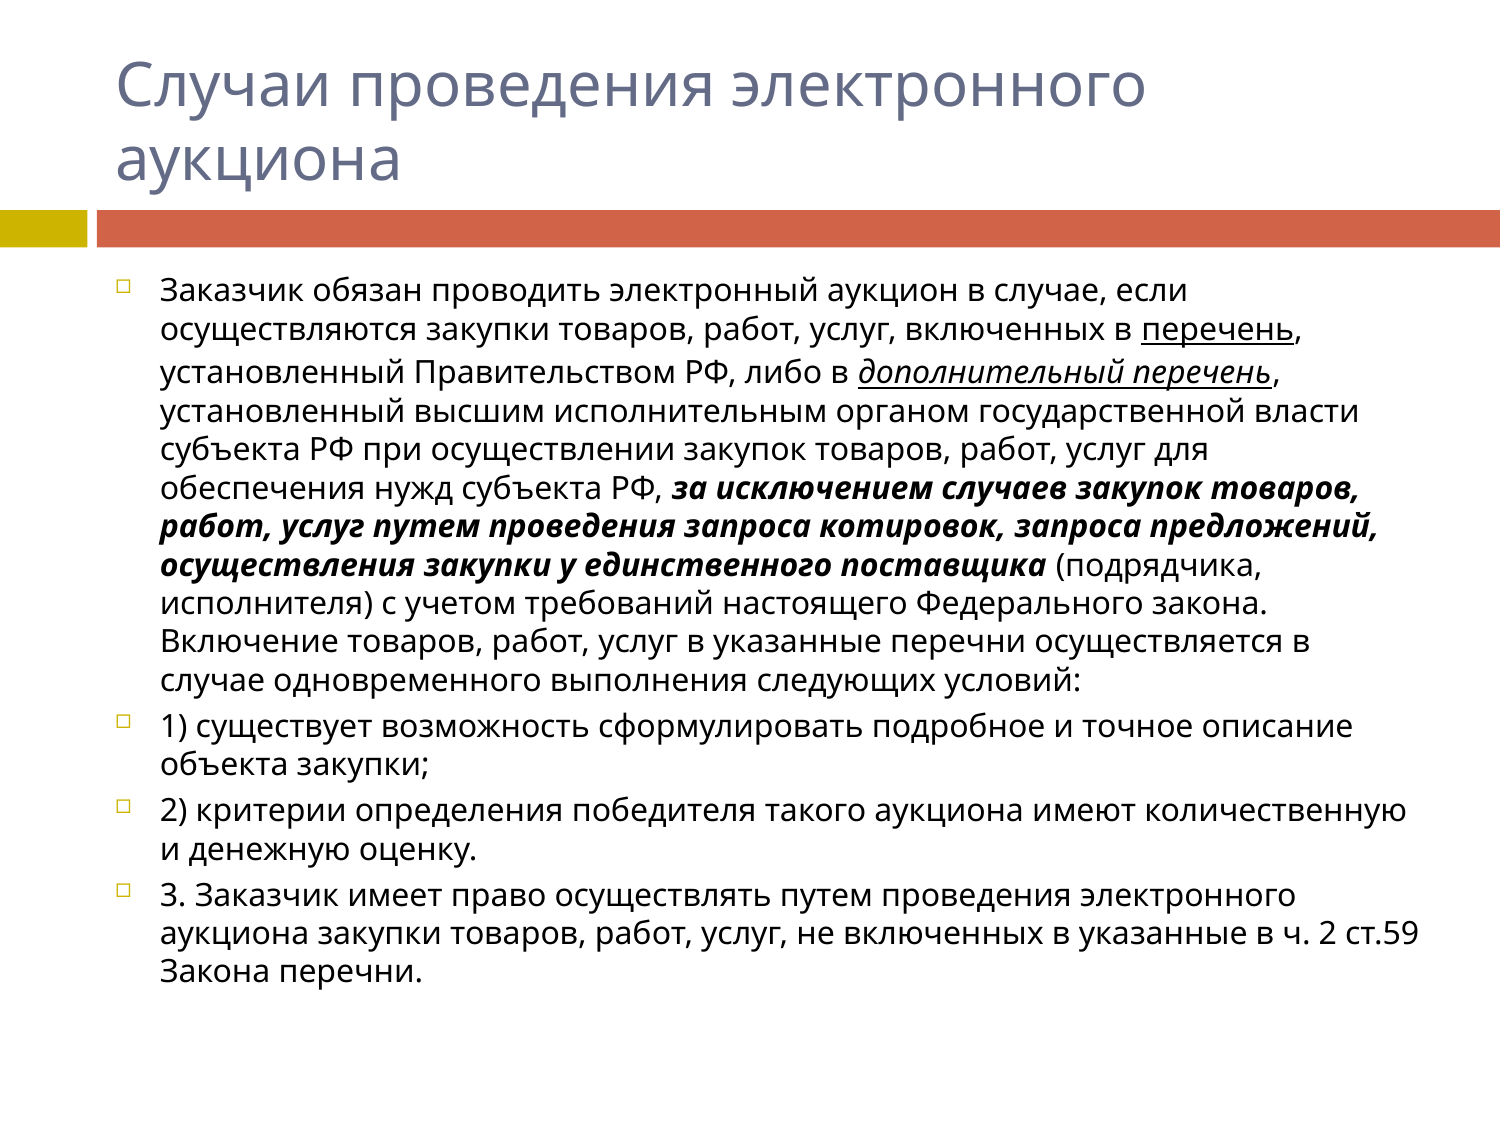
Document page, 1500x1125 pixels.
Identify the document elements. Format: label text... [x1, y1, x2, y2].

list Заказчик обязан проводить электронный аукцион в случае, если осуществляются закупки товаров, работ, услуг, включенных в перечень, установленный Правительством РФ, либо в дополнительный перечень, установленный высшим исполнительным органом государственной власти субъекта РФ при осуществлении закупок товаров, работ, услуг для обеспечения нужд субъекта РФ, за исключением случаев закупок товаров, работ, услуг путем проведения запроса котировок, запроса предложений, осуществления закупки у единственного поставщика (подрядчика, исполнителя) с учетом требований настоящего Федерального закона. Включение товаров, работ, услуг в указанные перечни осуществляется в случае одновременного выполнения следующих условий: 1) существует возможность сформулировать подробное и точное описание объекта закупки; 2) критерии определения победителя такого аукциона имеют количественную и денежную оценку. 3. Заказчик имеет право осуществлять путем проведения электронного аукциона закупки товаров, работ, услуг, не включенных в указанные в ч. 2 ст.59 Закона перечни. [100, 262, 1438, 1000]
title Случаи проведения электронного аукциона [100, 37, 1438, 200]
